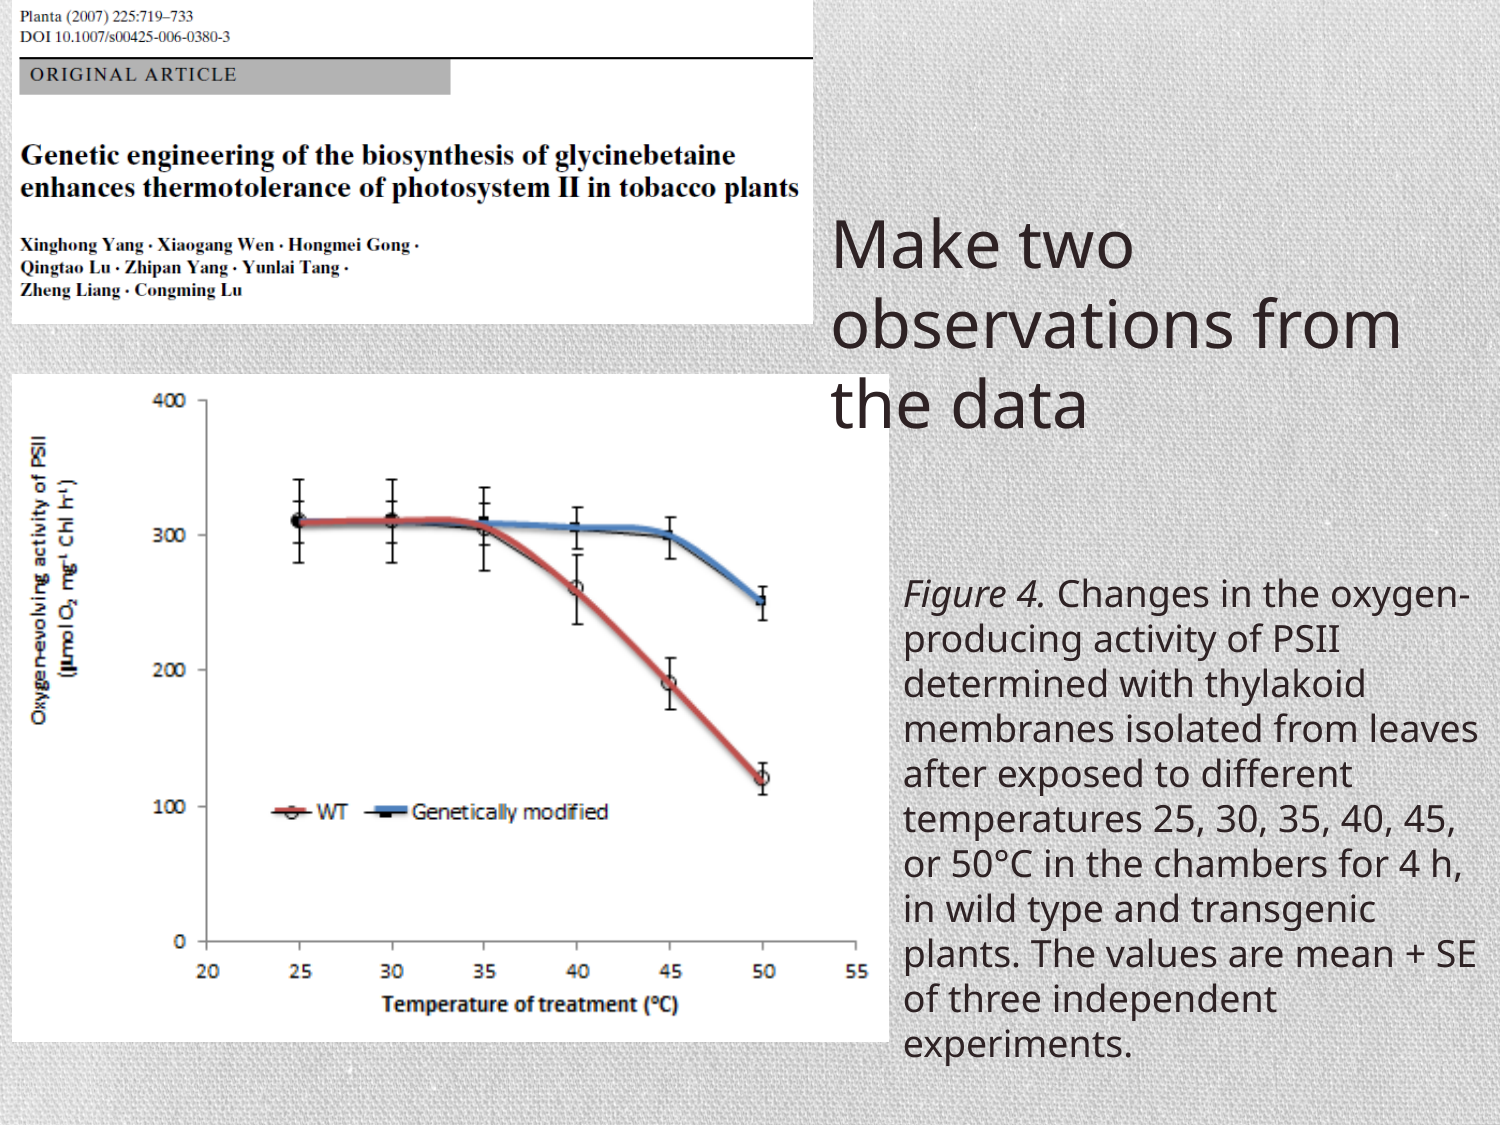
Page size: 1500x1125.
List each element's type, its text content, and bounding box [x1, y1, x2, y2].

text_box Make two observations from the data [815, 194, 1463, 450]
picture [12, 0, 813, 324]
text_box Figure 4. Changes in the oxygen-producing activity of PSII determined with thylakoid membranes isolated from leaves after exposed to different temperatures 25, 30, 35, 40, 45, or 50°C in the chambers for 4 h, in wild type and transgenic plants. The values are mean + SE of three independent experiments. [888, 562, 1500, 1073]
picture [12, 374, 889, 1042]
